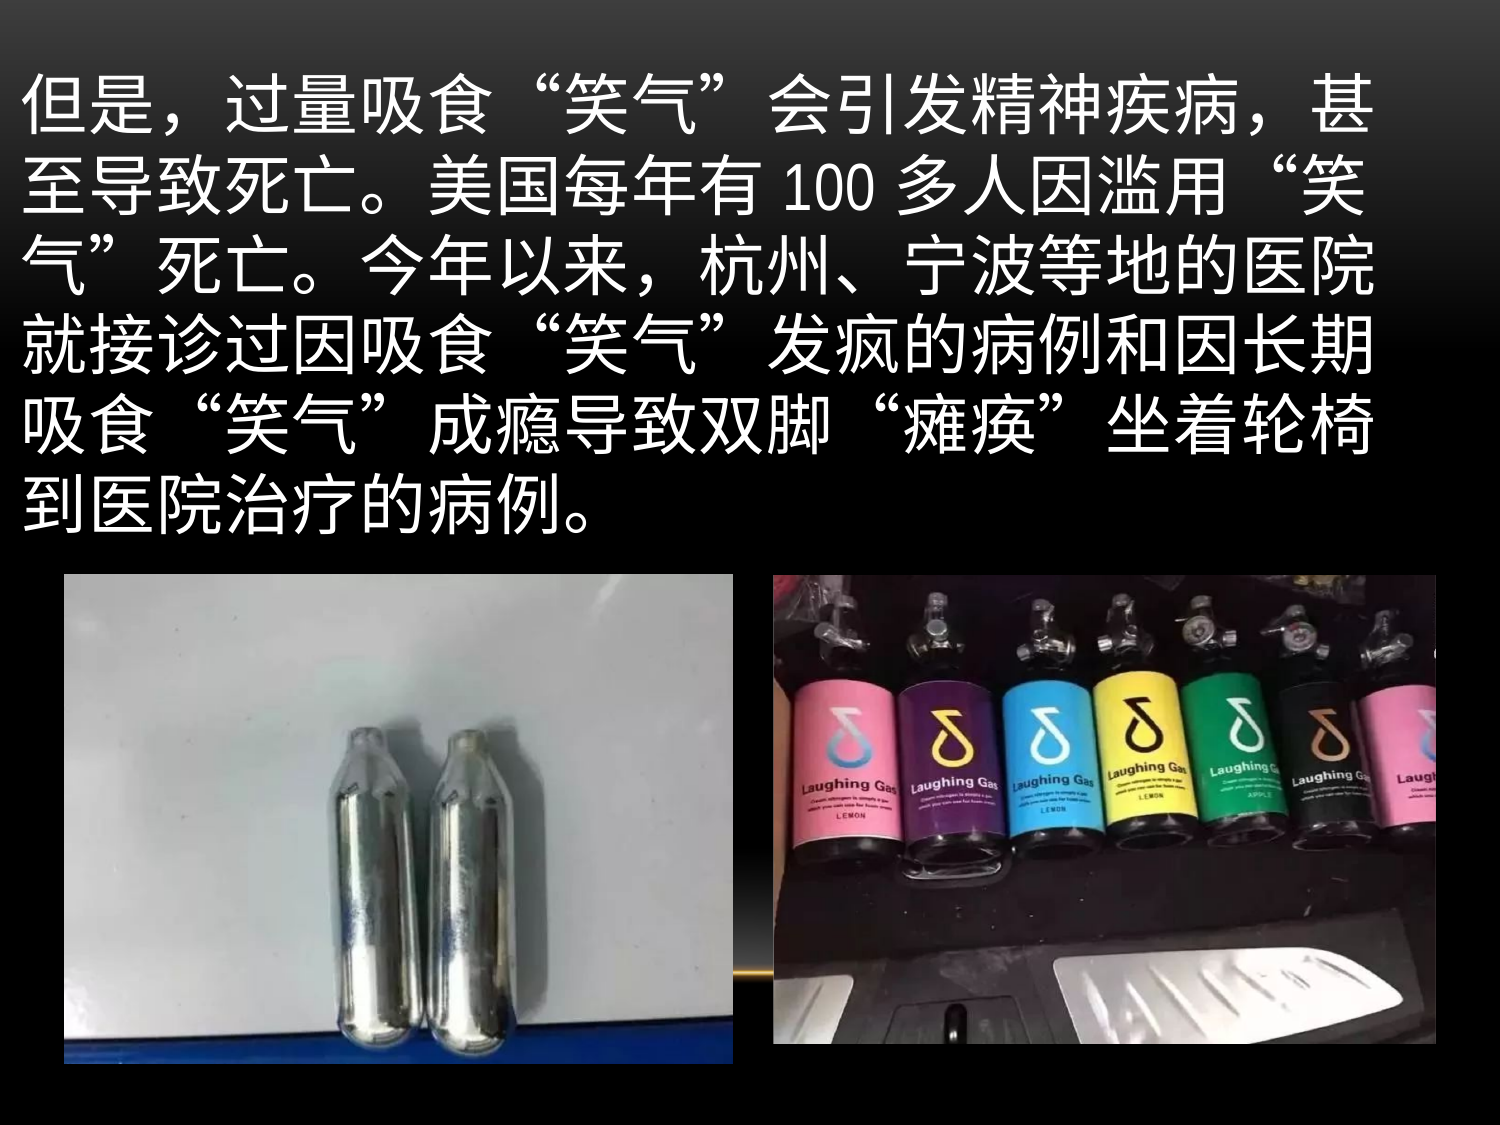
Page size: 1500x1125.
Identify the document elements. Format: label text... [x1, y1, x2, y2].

picture [0, 0, 1500, 1125]
title 但是，过量吸食“笑气”会引发精神疾病，甚至导致死亡。美国每年有100多人因滥用“笑气”死亡。今年以来，杭州、宁波等地的医院就接诊过因吸食“笑气”发疯的病例和因长期吸食“笑气”成瘾导致双脚“瘫痪”坐着轮椅到医院治疗的病例。 [5, 101, 1459, 551]
